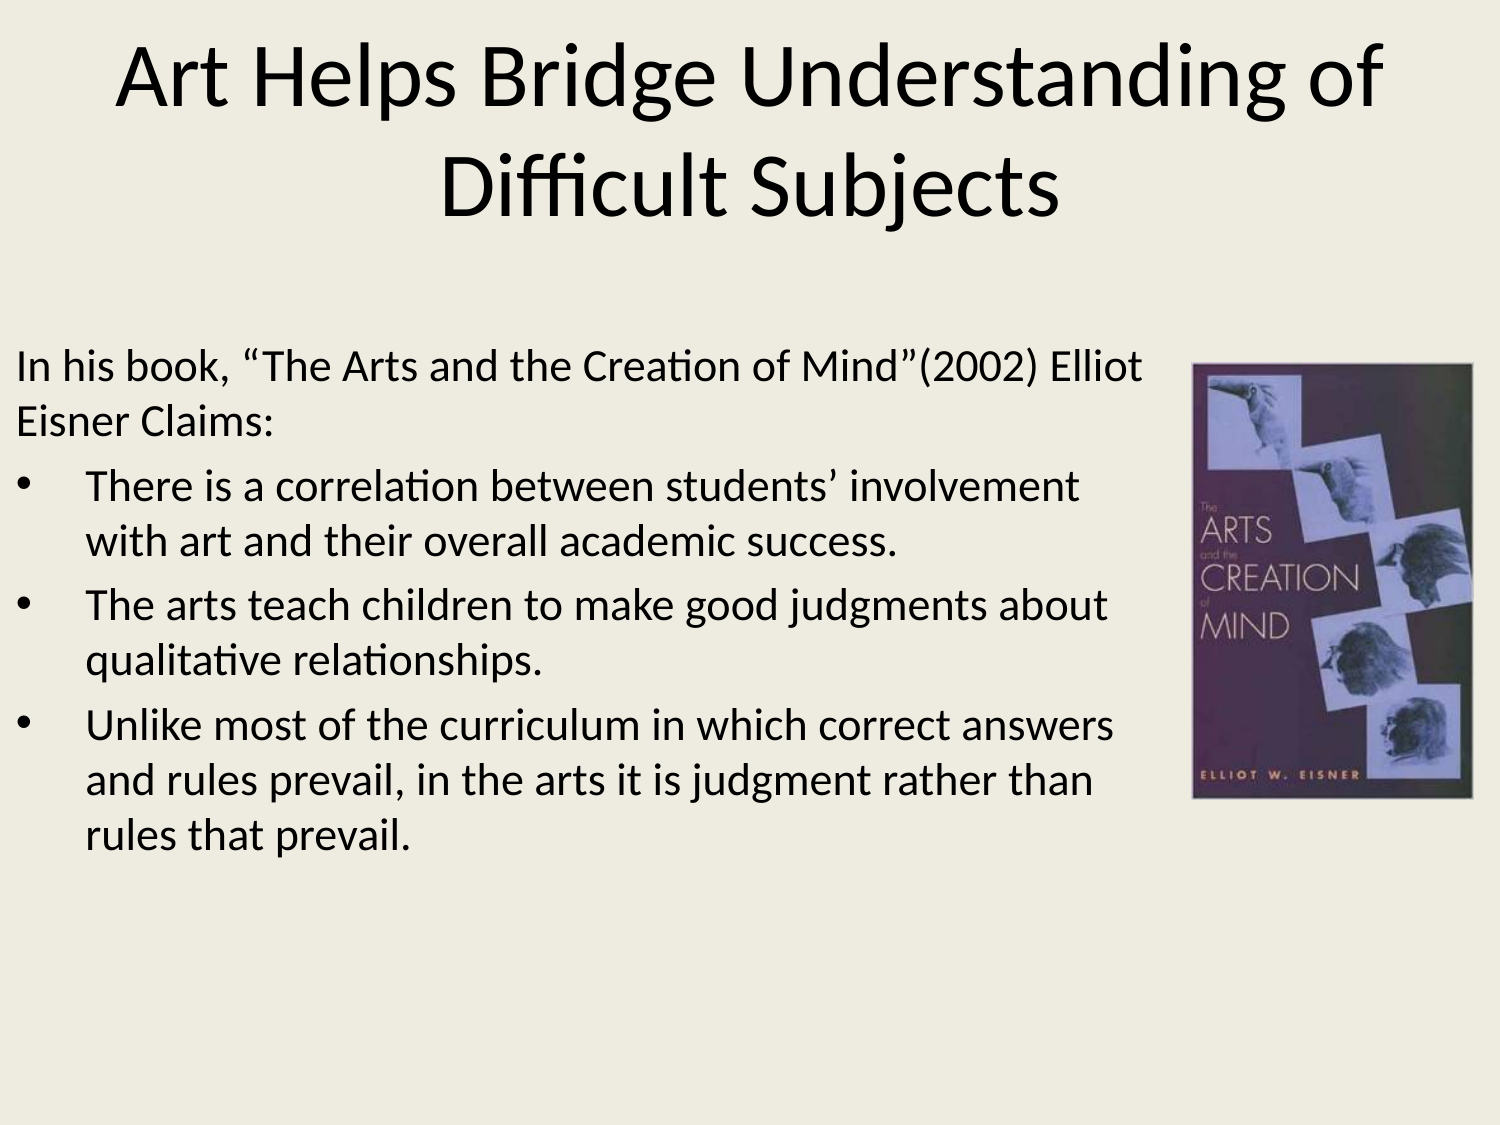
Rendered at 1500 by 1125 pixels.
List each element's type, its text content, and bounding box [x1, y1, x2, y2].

subtitle In his book, “The Arts and the Creation of Mind”(2002) Elliot Eisner Claims: There is a correlation between students’ involvement with art and their overall academic success. The arts teach children to make good judgments about qualitative relationships. Unlike most of the curriculum in which correct answers and rules prevail, in the arts it is judgment rather than rules that prevail. [0, 328, 1173, 879]
picture [1191, 362, 1474, 801]
title Art Helps Bridge Understanding of Difficult Subjects [0, 0, 1500, 250]
